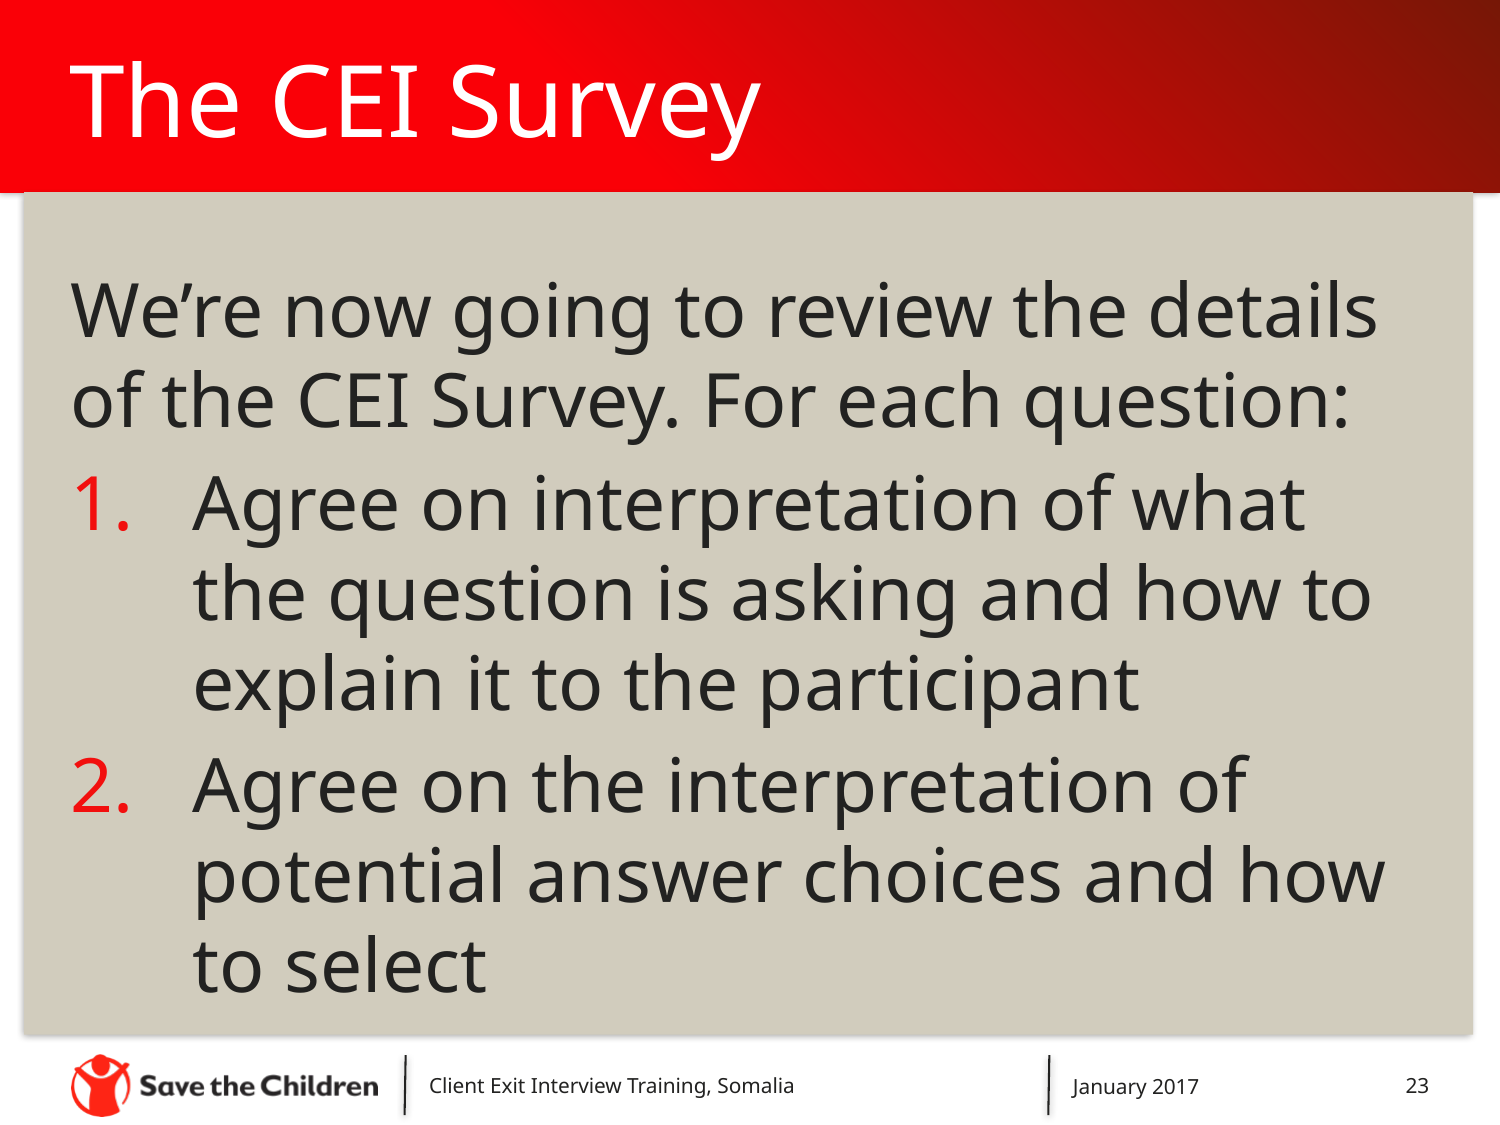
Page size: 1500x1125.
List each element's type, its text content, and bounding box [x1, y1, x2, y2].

list We’re now going to review the details of the CEI Survey. For each question: Agree on interpretation of what the question is asking and how to explain it to the participant Agree on the interpretation of potential answer choices and how to select [70, 262, 1429, 1009]
title The CEI Survey [69, 33, 1429, 163]
picture [71, 1054, 378, 1117]
slide_number 23 [1317, 1056, 1445, 1117]
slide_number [1057, 1056, 1317, 1117]
footer Client Exit Interview Training, Somalia [414, 1056, 1042, 1117]
